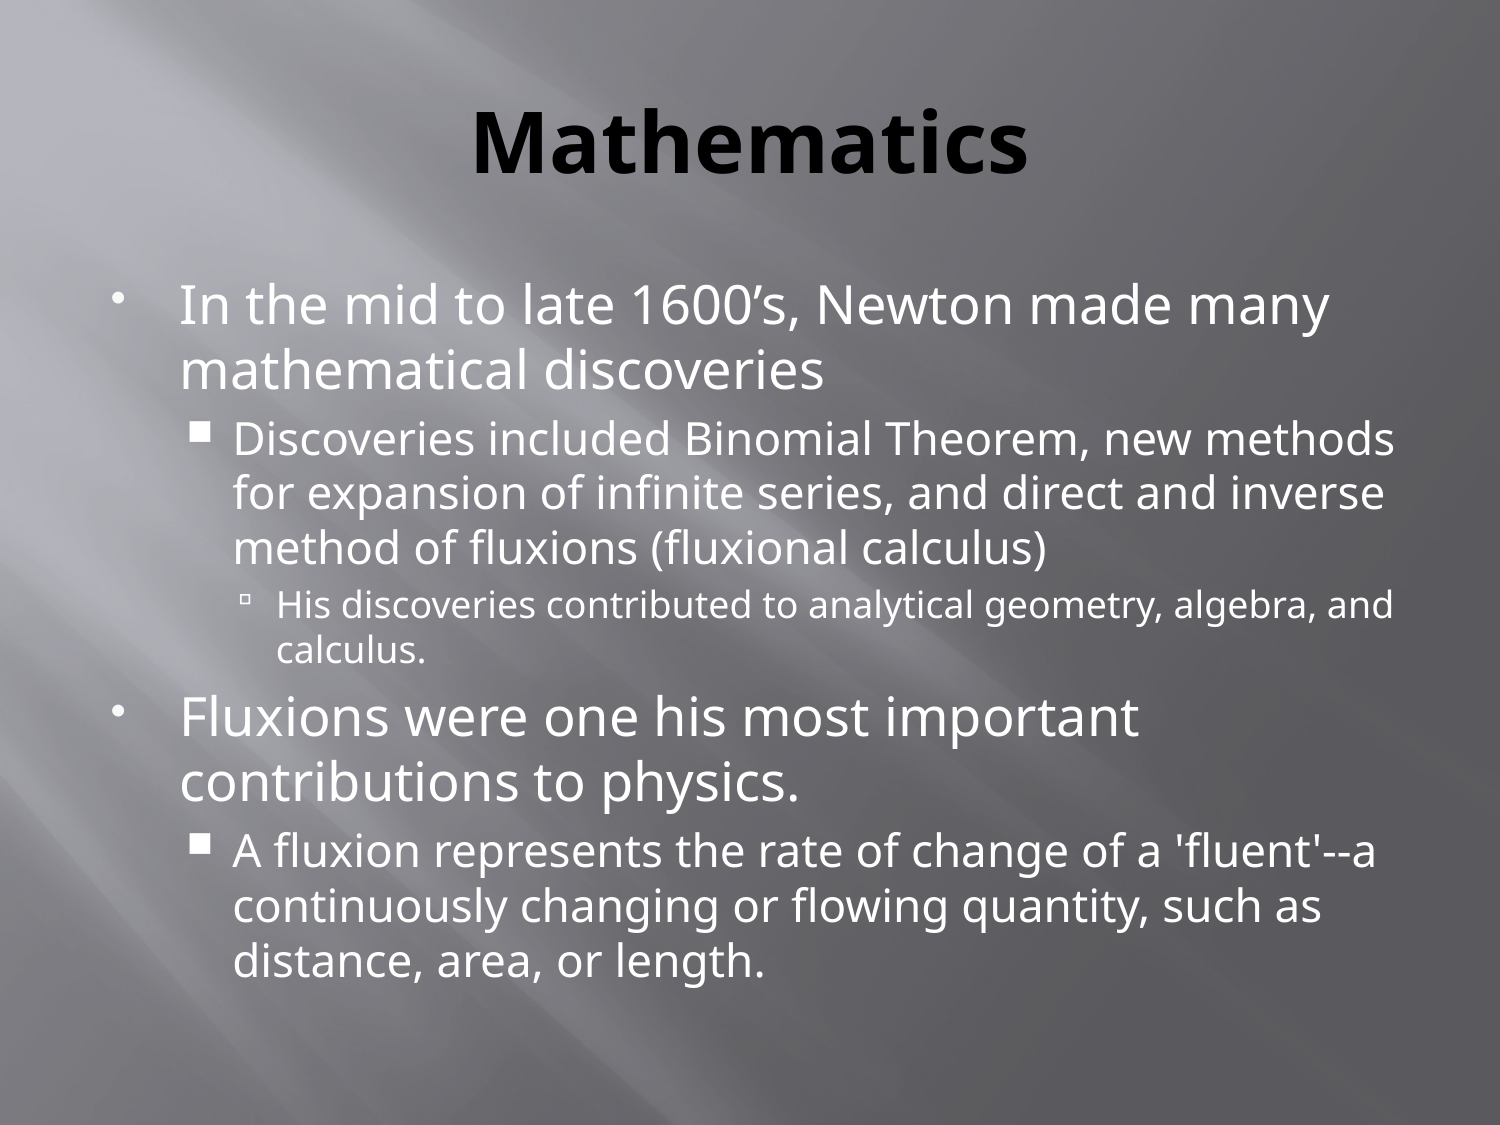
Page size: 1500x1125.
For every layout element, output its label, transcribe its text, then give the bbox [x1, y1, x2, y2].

title Mathematics [75, 45, 1425, 233]
list In the mid to late 1600’s, Newton made many mathematical discoveries Discoveries included Binomial Theorem, new methods for expansion of infinite series, and direct and inverse method of fluxions (fluxional calculus) His discoveries contributed to analytical geometry, algebra, and calculus. Fluxions were one his most important contributions to physics. A fluxion represents the rate of change of a 'fluent'--a continuously changing or flowing quantity, such as distance, area, or length. [75, 262, 1425, 1035]
